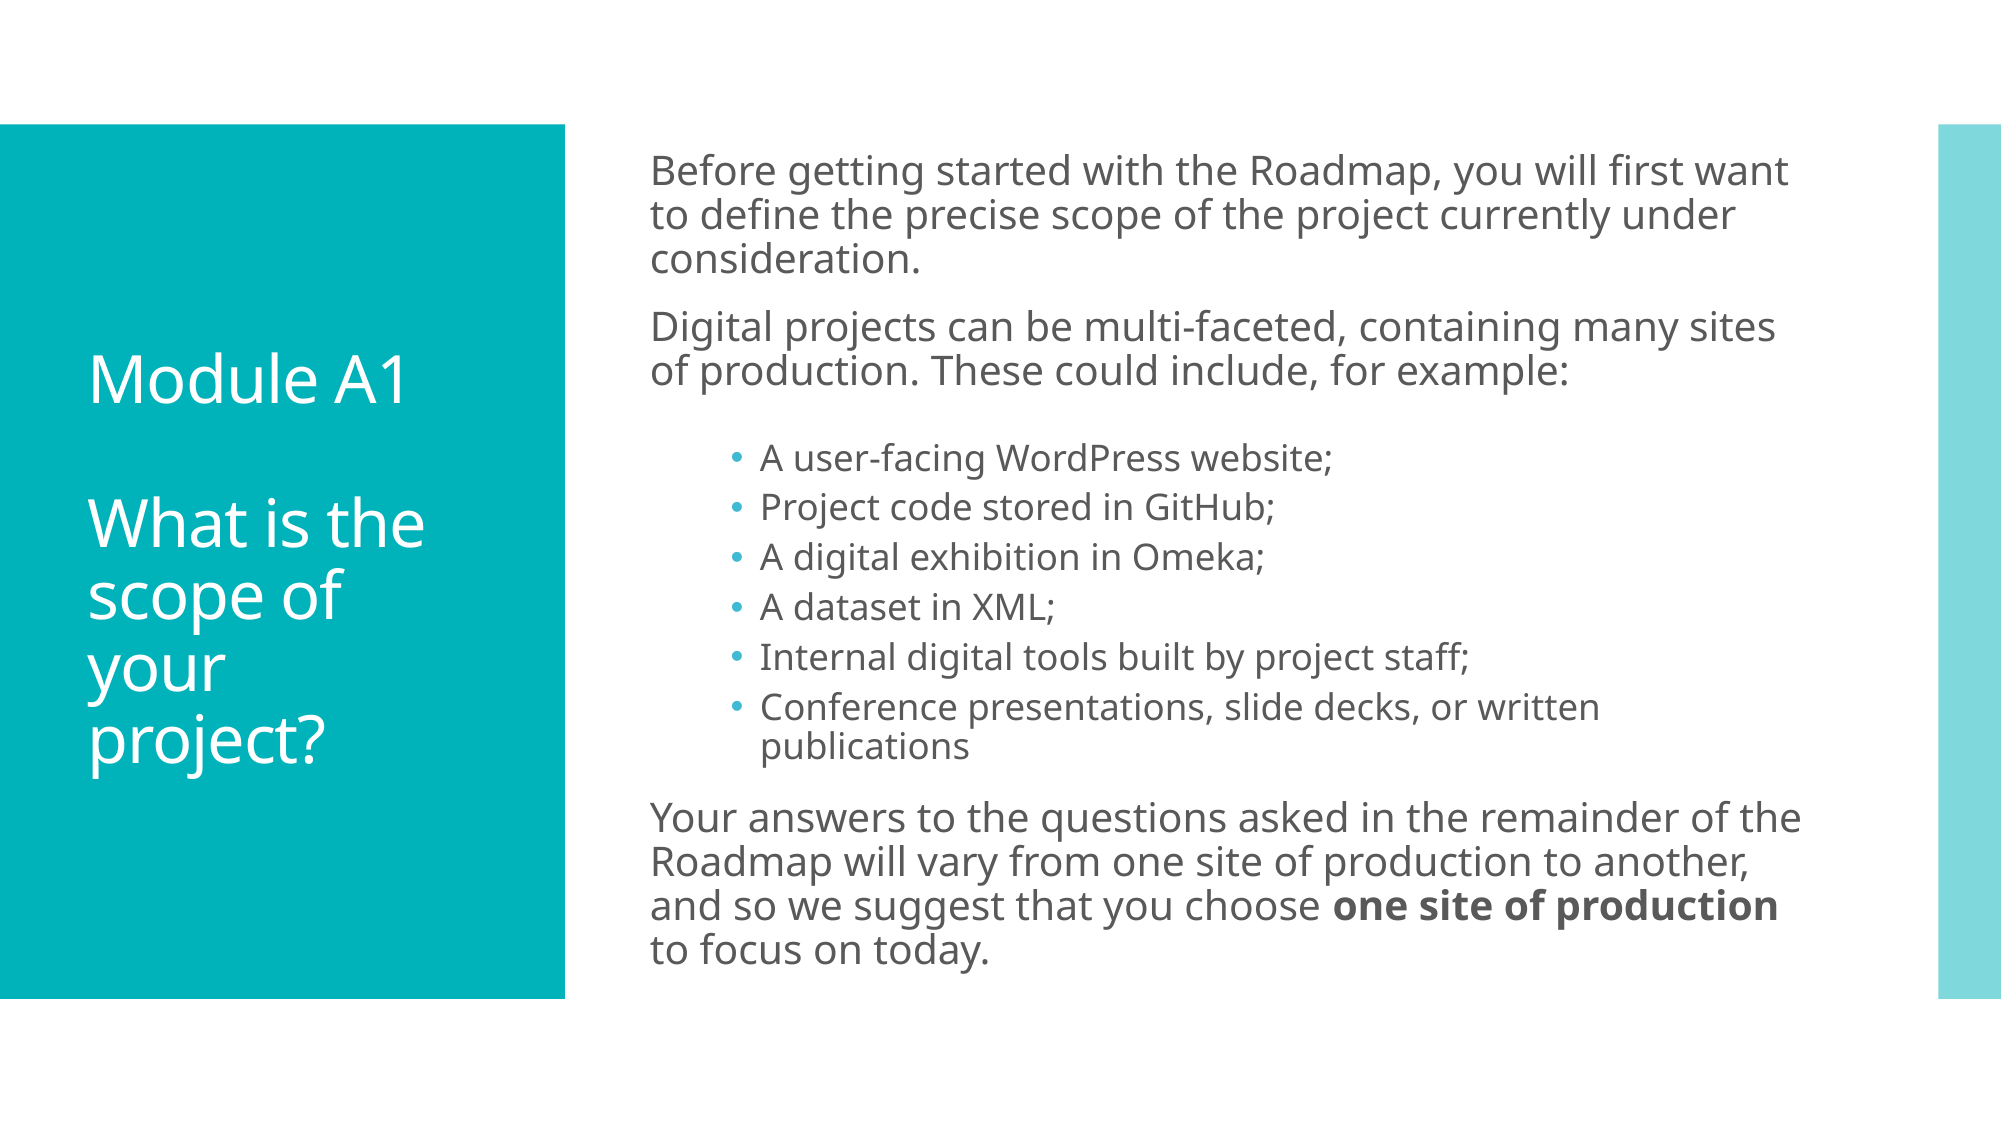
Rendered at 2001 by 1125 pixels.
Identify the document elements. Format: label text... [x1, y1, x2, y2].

list Before getting started with the Roadmap, you will first want to define the precise scope of the project currently under consideration. Digital projects can be multi-faceted, containing many sites of production. These could include, for example: A user-facing WordPress website; Project code stored in GitHub; A digital exhibition in Omeka; A dataset in XML; Internal digital tools built by project staff; Conference presentations, slide decks, or written publications Your answers to the questions asked in the remainder of the Roadmap will vary from one site of production to another, and so we suggest that you choose one site of production to focus on today. [634, 141, 1835, 982]
title Module A1 What is the scope of your project? [72, 197, 493, 927]
